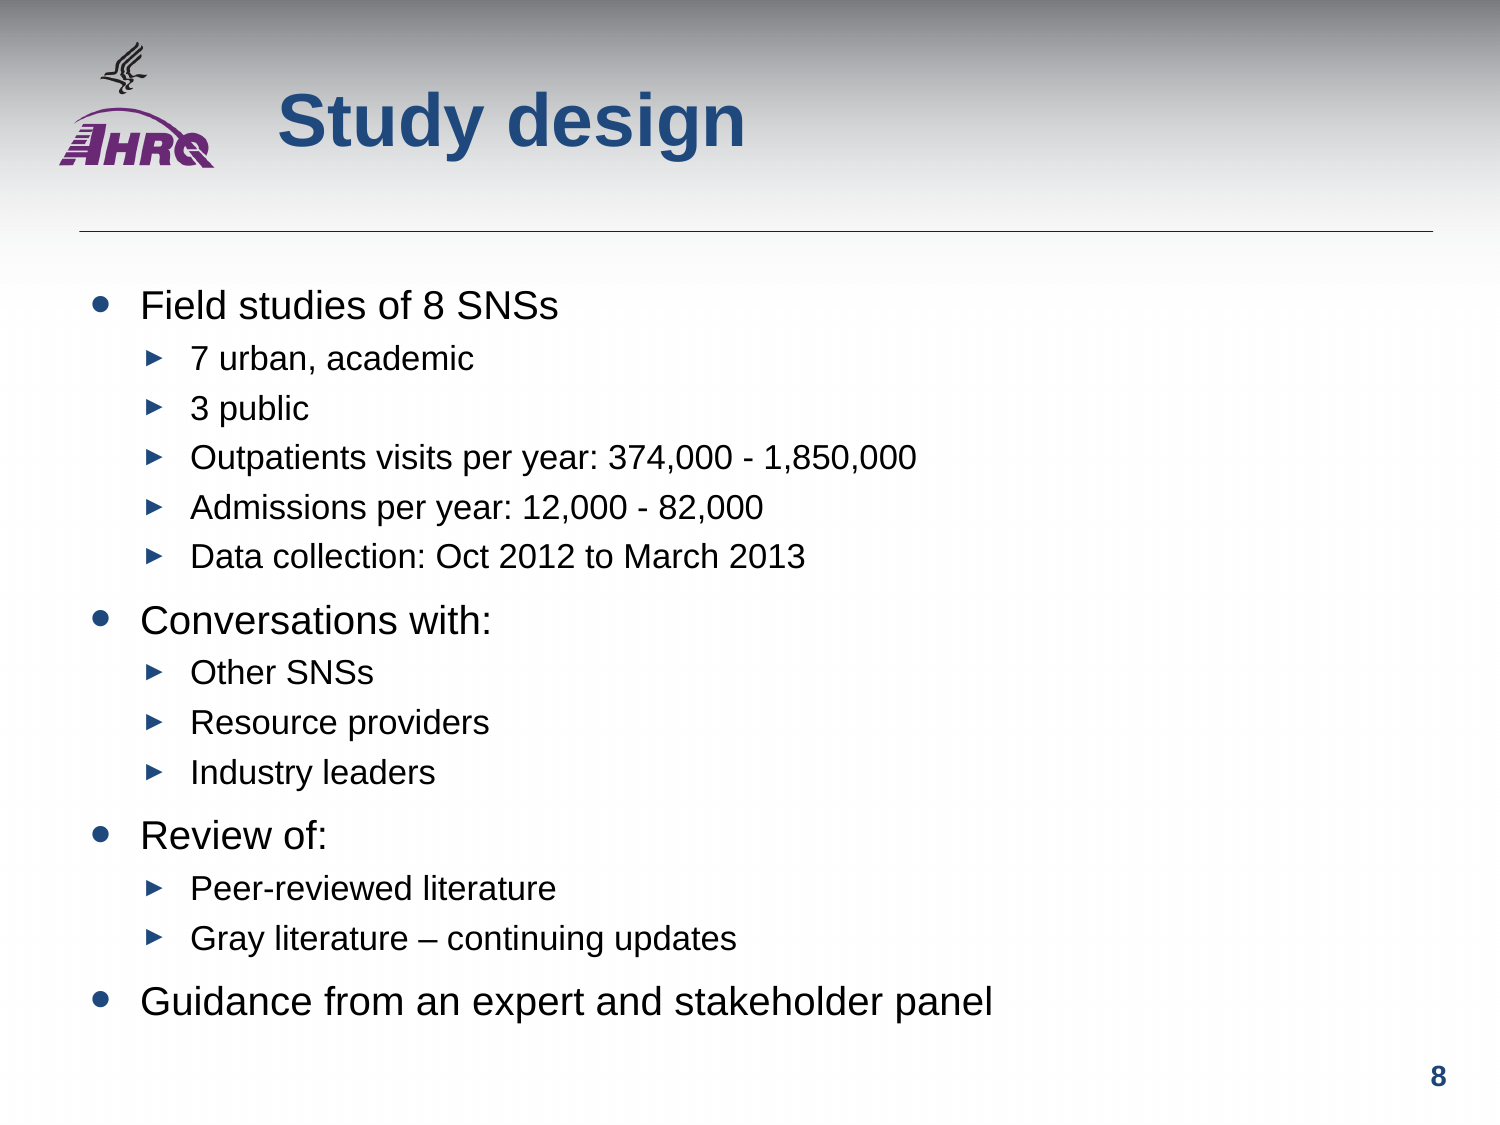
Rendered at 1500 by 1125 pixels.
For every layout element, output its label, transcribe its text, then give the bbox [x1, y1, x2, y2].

text_box 8 [1321, 1032, 1447, 1093]
list Field studies of 8 SNSs 7 urban, academic 3 public Outpatients visits per year: 374,000 - 1,850,000 Admissions per year: 12,000 - 82,000 Data collection: Oct 2012 to March 2013 Conversations with: Other SNSs Resource providers Industry leaders Review of: Peer-reviewed literature Gray literature – continuing updates Guidance from an expert and stakeholder panel [75, 262, 1425, 1033]
title Study design [262, 45, 1425, 188]
picture [0, 0, 1500, 1125]
